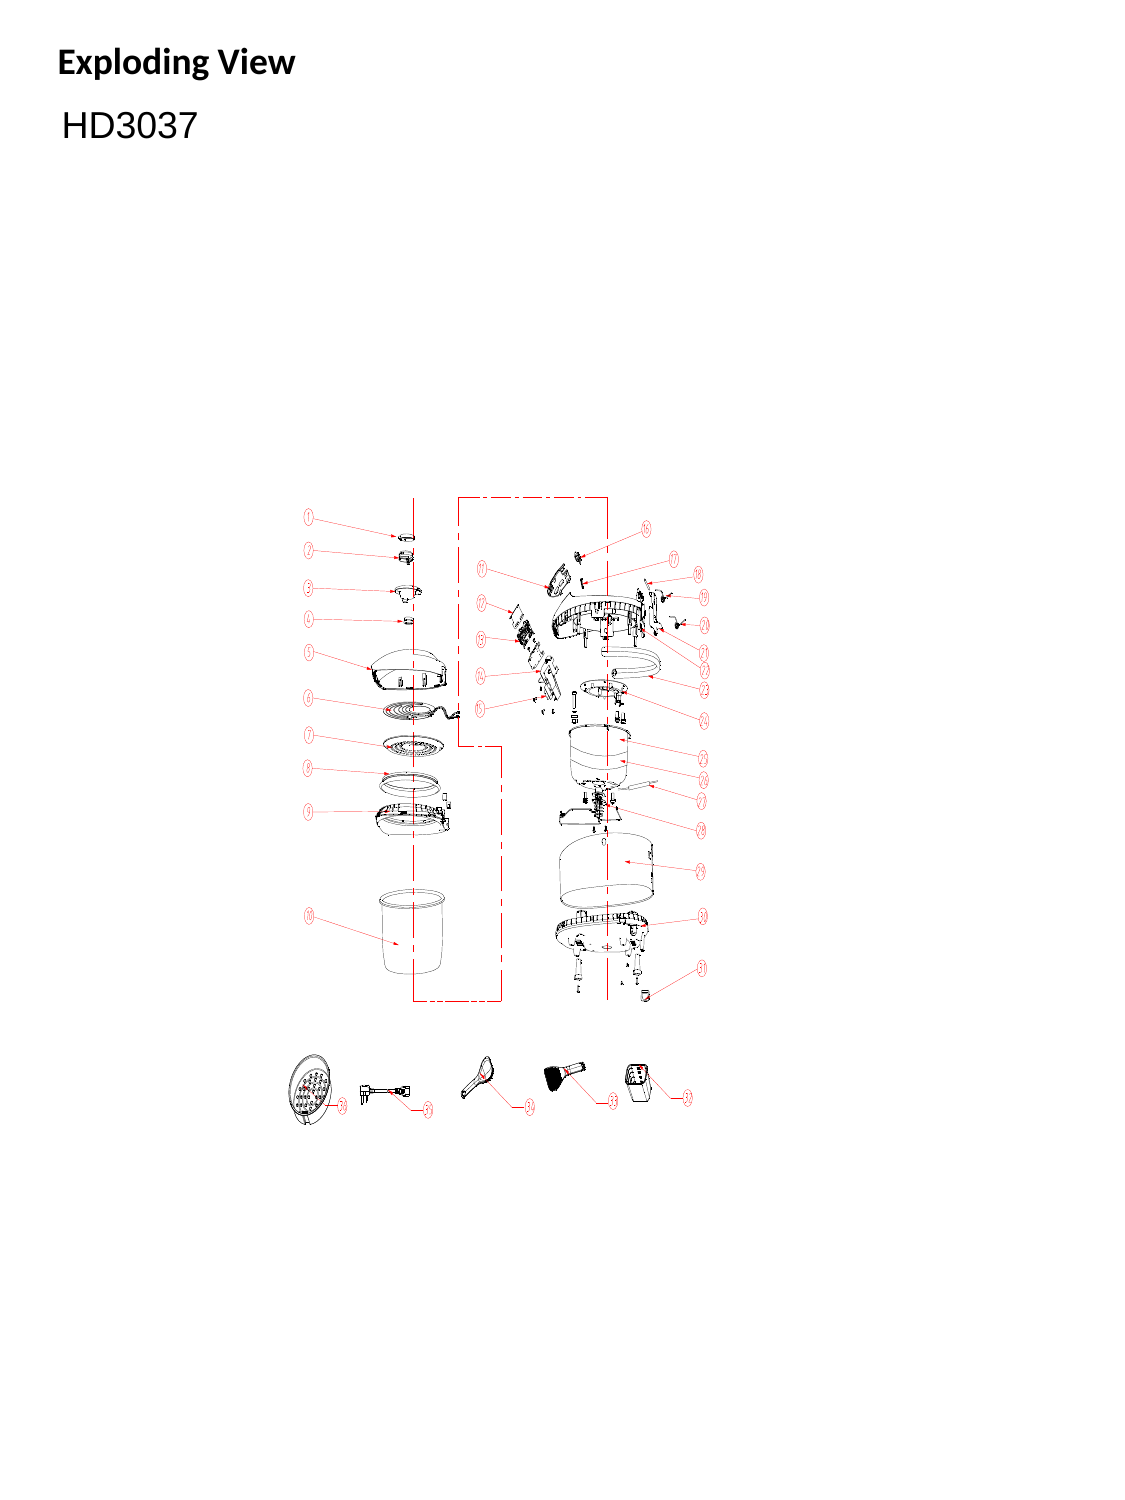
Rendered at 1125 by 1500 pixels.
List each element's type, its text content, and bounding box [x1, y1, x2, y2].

text_box Exploding View [42, 29, 1056, 94]
text_box HD3037 [46, 93, 387, 154]
picture [58, 386, 1067, 1255]
